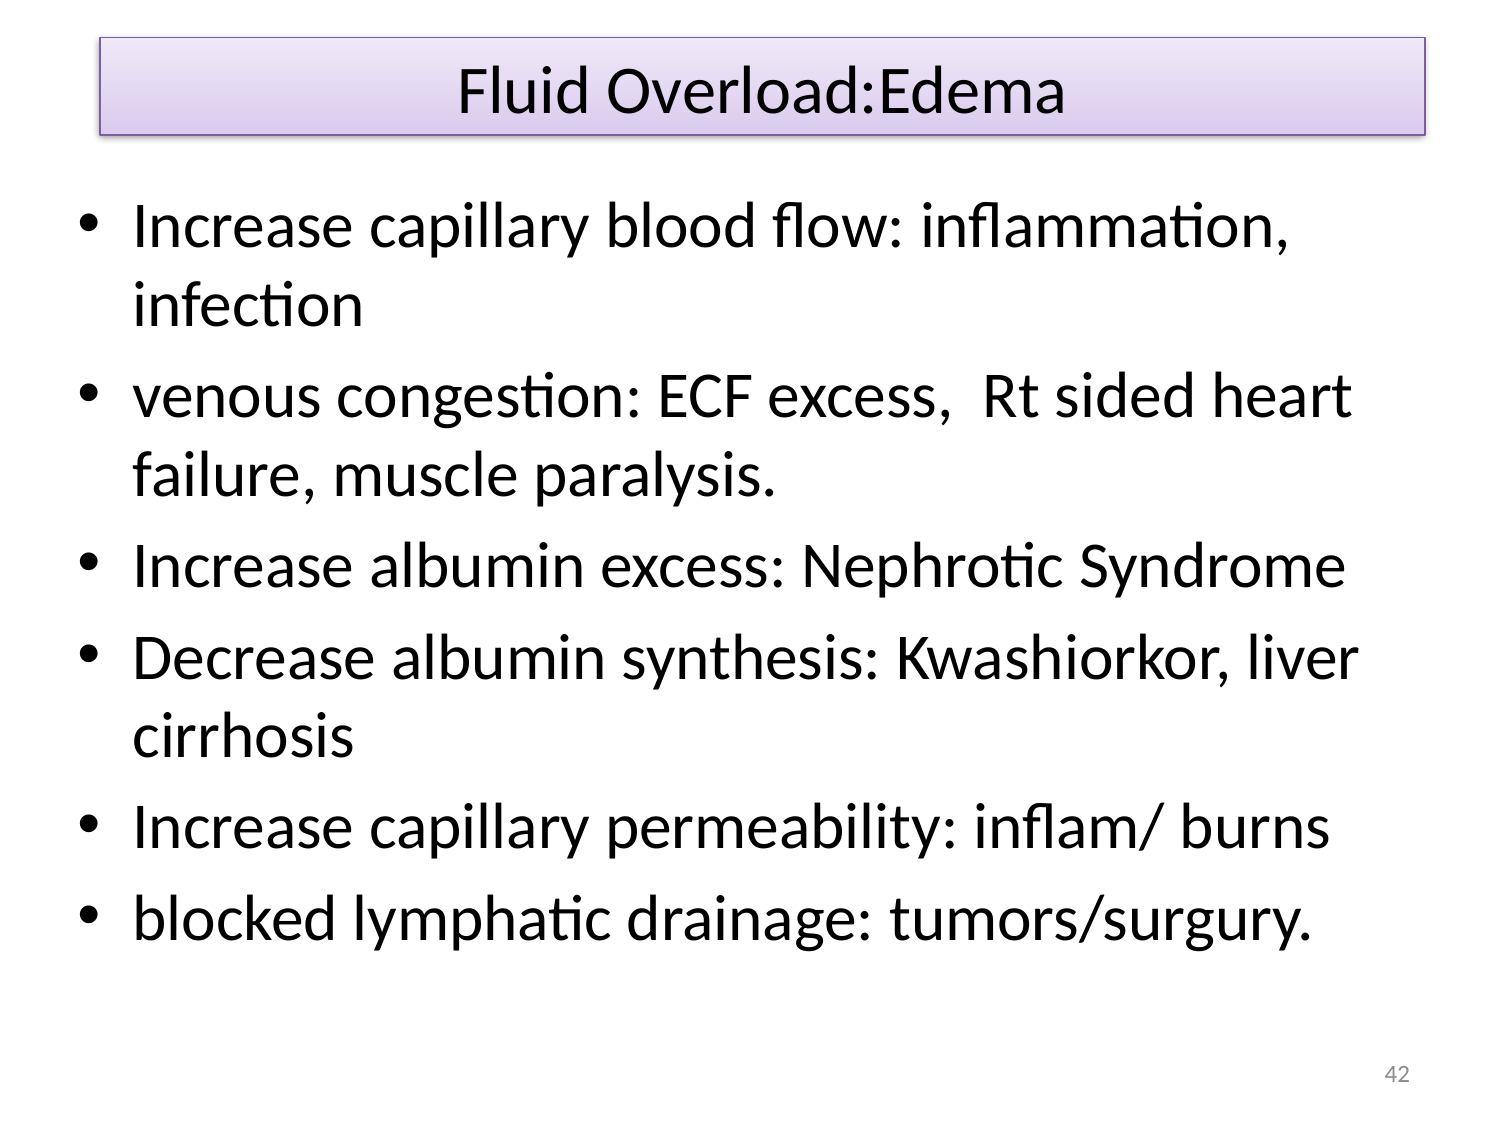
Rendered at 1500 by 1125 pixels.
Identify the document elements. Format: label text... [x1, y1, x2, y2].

list Increase capillary blood flow: inflammation, infection venous congestion: ECF excess, Rt sided heart failure, muscle paralysis. Increase albumin excess: Nephrotic Syndrome Decrease albumin synthesis: Kwashiorkor, liver cirrhosis Increase capillary permeability: inflam/ burns blocked lymphatic drainage: tumors/surgury. [62, 174, 1425, 963]
slide_number 42 [1074, 1042, 1425, 1103]
title Fluid Overload:Edema [99, 37, 1426, 136]
